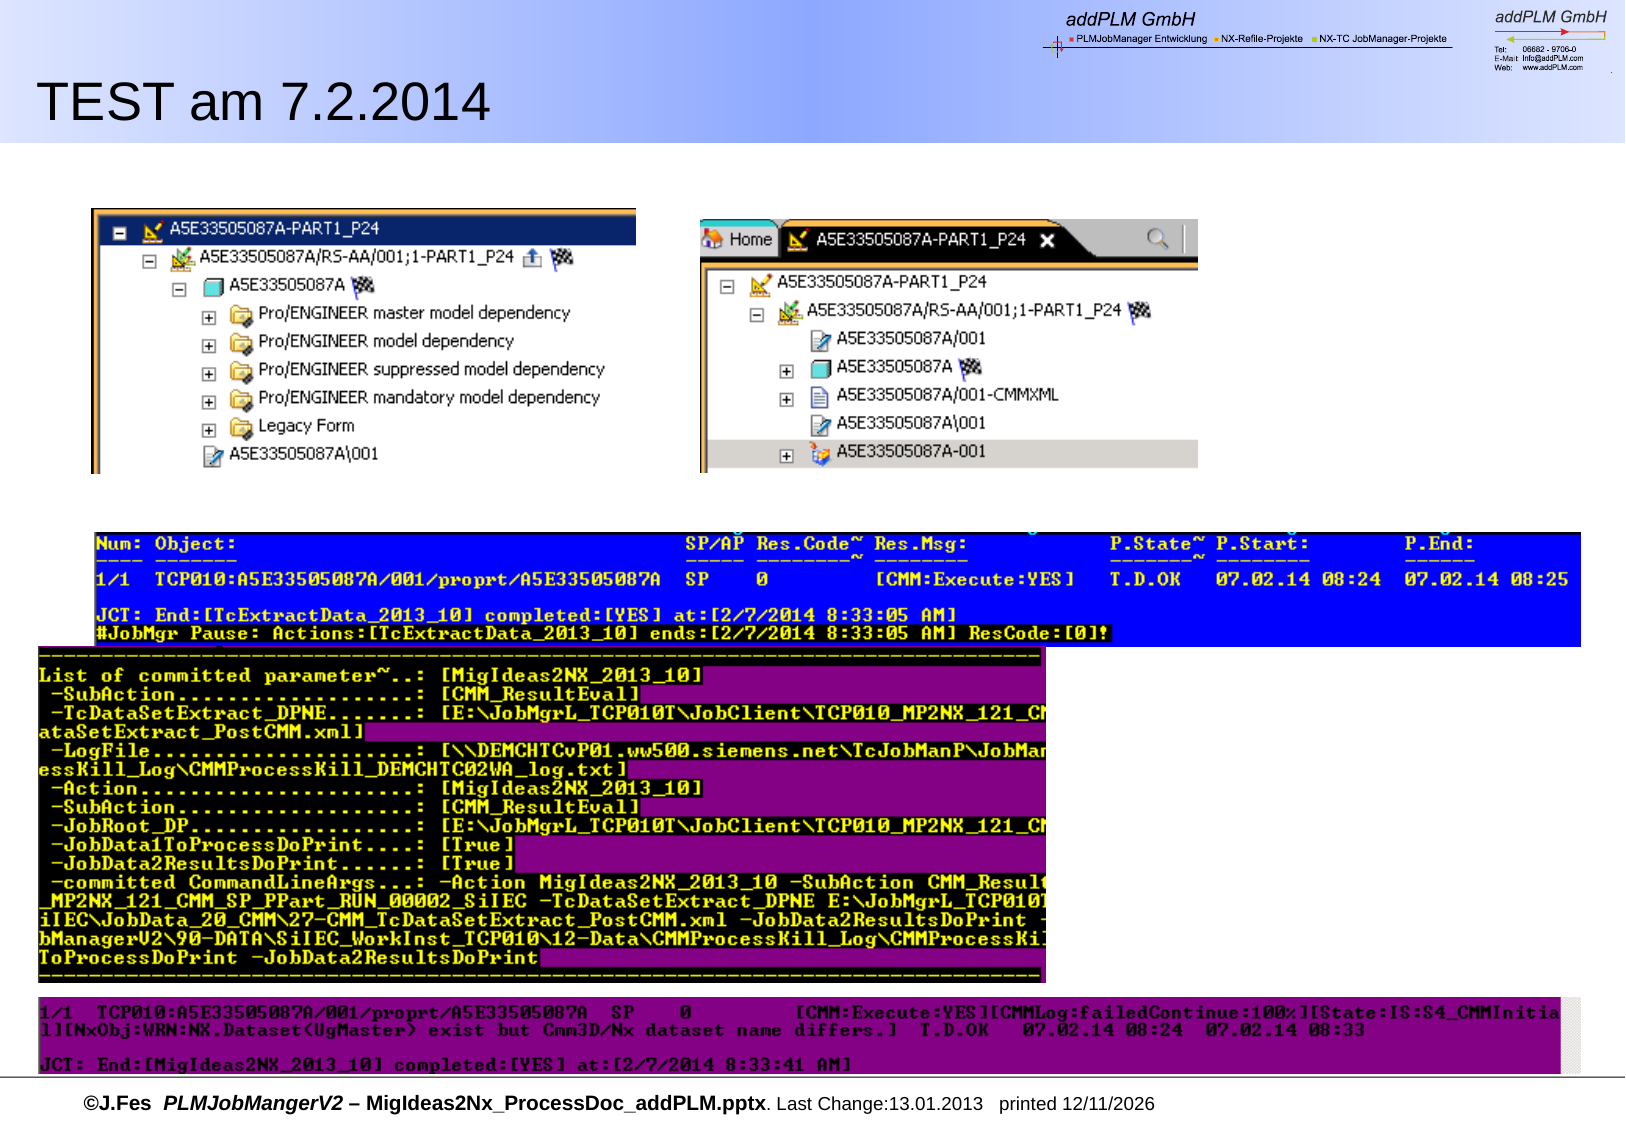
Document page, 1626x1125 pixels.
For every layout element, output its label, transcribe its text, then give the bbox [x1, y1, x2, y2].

picture [38, 997, 1581, 1074]
title TEST am 7.2.2014 [21, 59, 1612, 138]
picture [91, 207, 636, 474]
picture [699, 218, 1198, 473]
picture [38, 532, 1581, 983]
